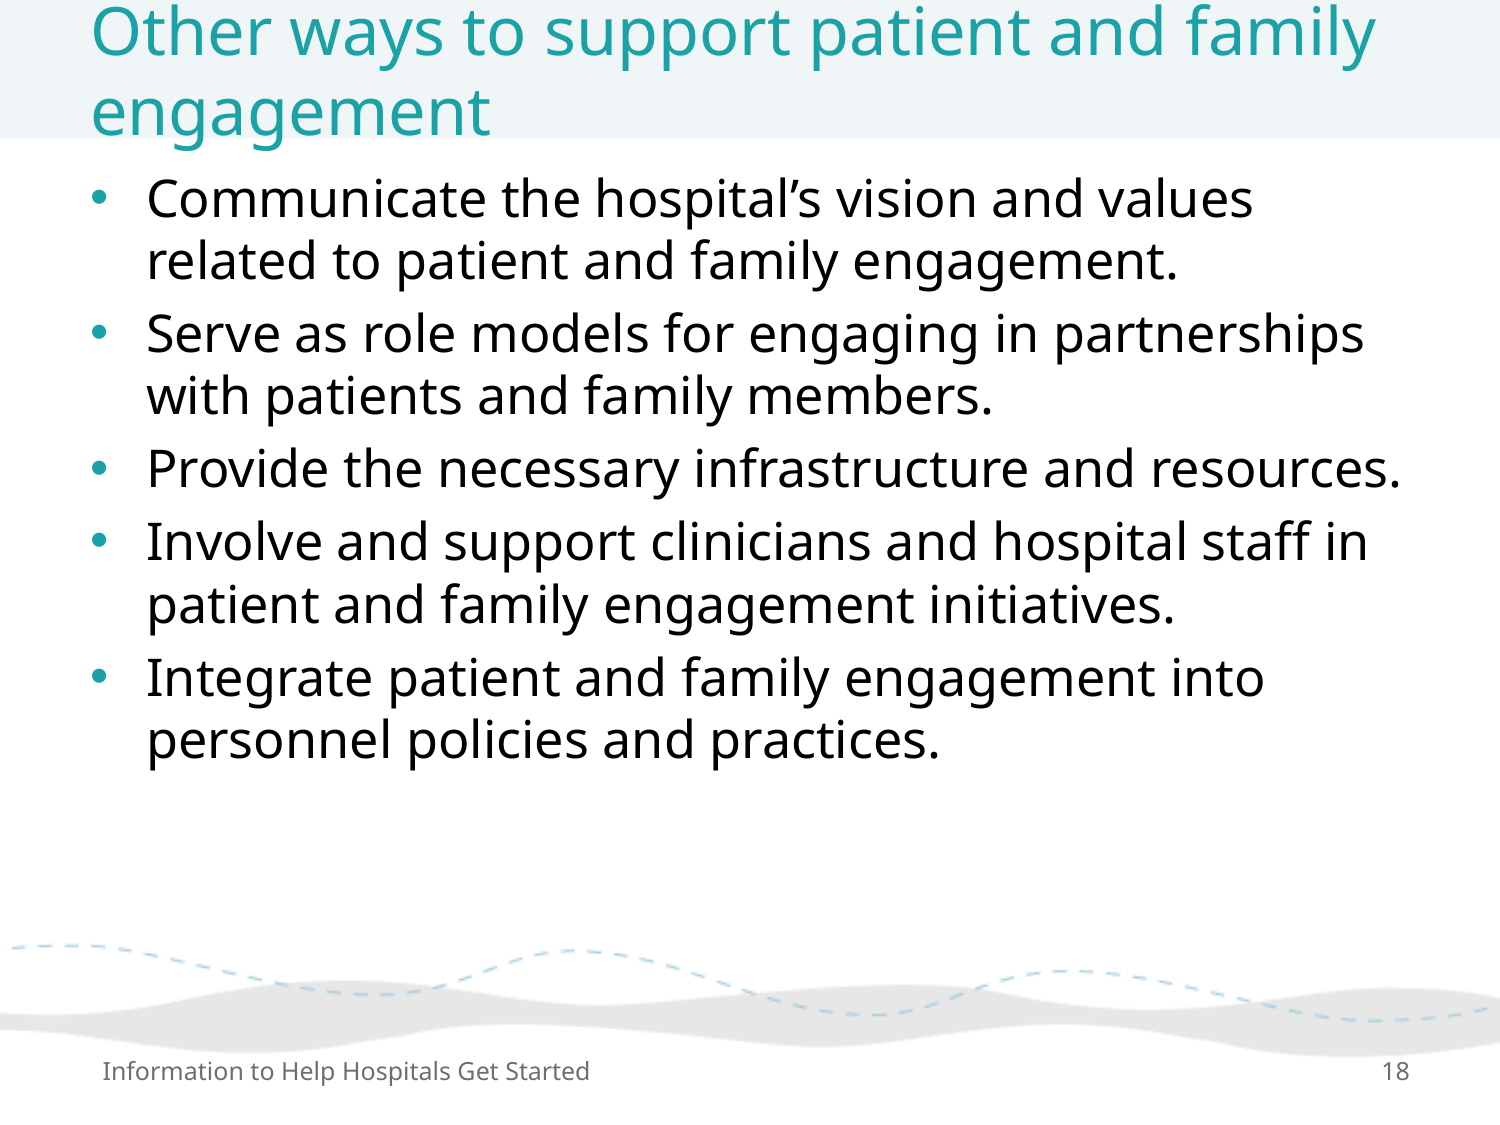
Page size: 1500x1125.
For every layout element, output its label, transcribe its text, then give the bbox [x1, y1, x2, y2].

picture [0, 0, 1500, 1125]
slide_number 18 [1074, 1042, 1425, 1103]
title Other ways to support patient and family engagement [75, 0, 1425, 138]
list Communicate the hospital’s vision and values related to patient and family engagement. Serve as role models for engaging in partnerships with patients and family members. Provide the necessary infrastructure and resources. Involve and support clinicians and hospital staff in patient and family engagement initiatives. Integrate patient and family engagement into personnel policies and practices. [75, 157, 1425, 900]
footer Information to Help Hospitals Get Started [87, 1042, 763, 1103]
